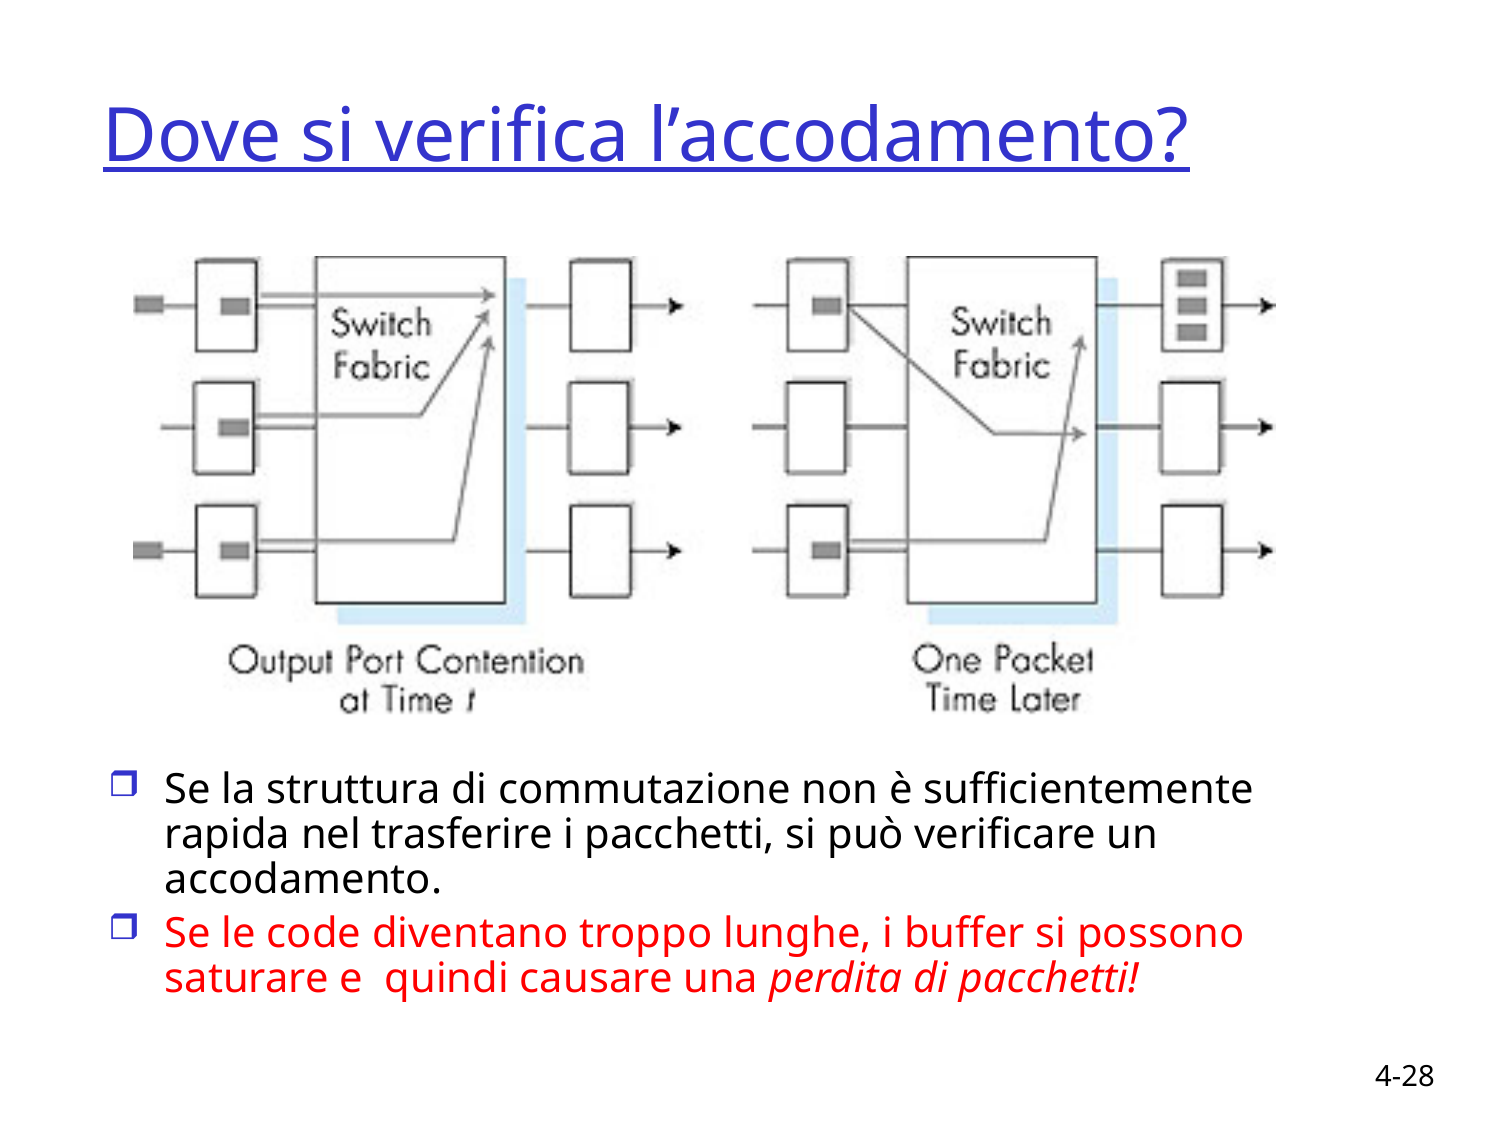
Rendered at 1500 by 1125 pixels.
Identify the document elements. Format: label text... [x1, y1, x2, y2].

slide_number 4-28 [1338, 1049, 1451, 1125]
list Se la struttura di commutazione non è sufficientemente rapida nel trasferire i pacchetti, si può verificare un accodamento. Se le code diventano troppo lunghe, i buffer si possono saturare e quindi causare una perdita di pacchetti! [92, 760, 1369, 956]
picture [132, 256, 1276, 723]
title Dove si verifica l’accodamento? [87, 37, 1363, 226]
